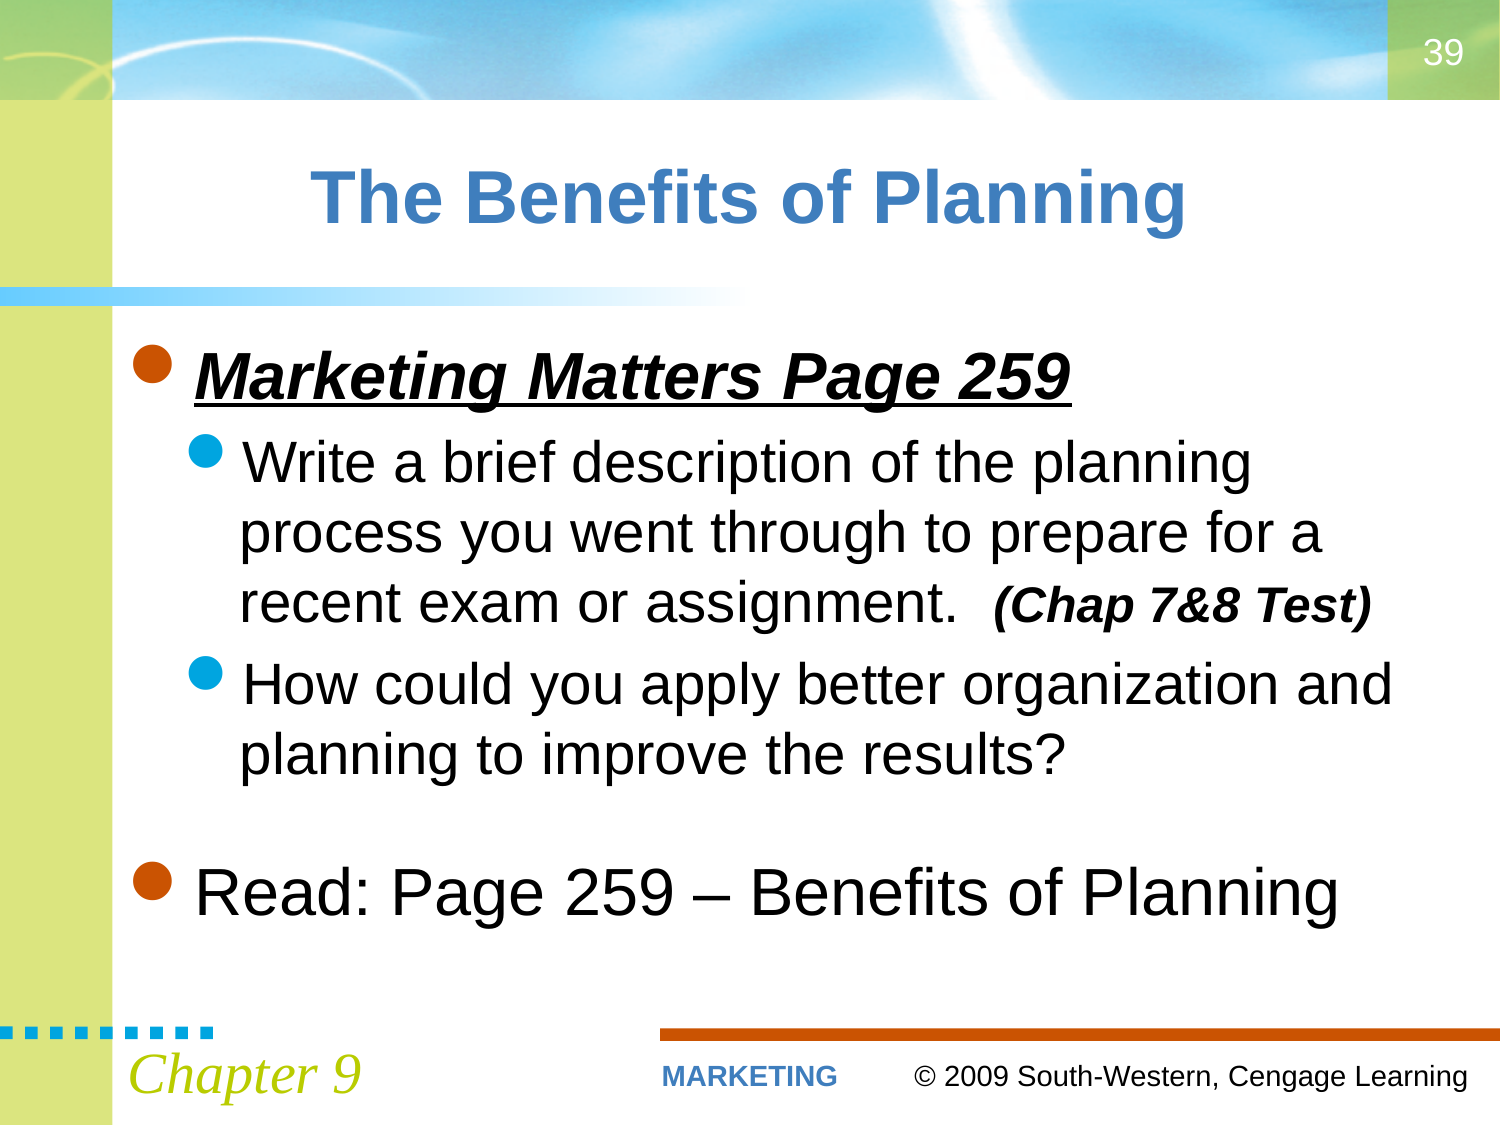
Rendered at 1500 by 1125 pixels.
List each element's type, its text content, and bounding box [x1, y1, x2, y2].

slide_number 39 [1387, 0, 1500, 101]
footer Chapter 9 [112, 1012, 638, 1113]
list Marketing Matters Page 259 Write a brief description of the planning process you went through to prepare for a recent exam or assignment. (Chap 7&8 Test) How could you apply better organization and planning to improve the results? Read: Page 259 – Benefits of Planning [112, 324, 1438, 1001]
title The Benefits of Planning [112, 99, 1388, 288]
